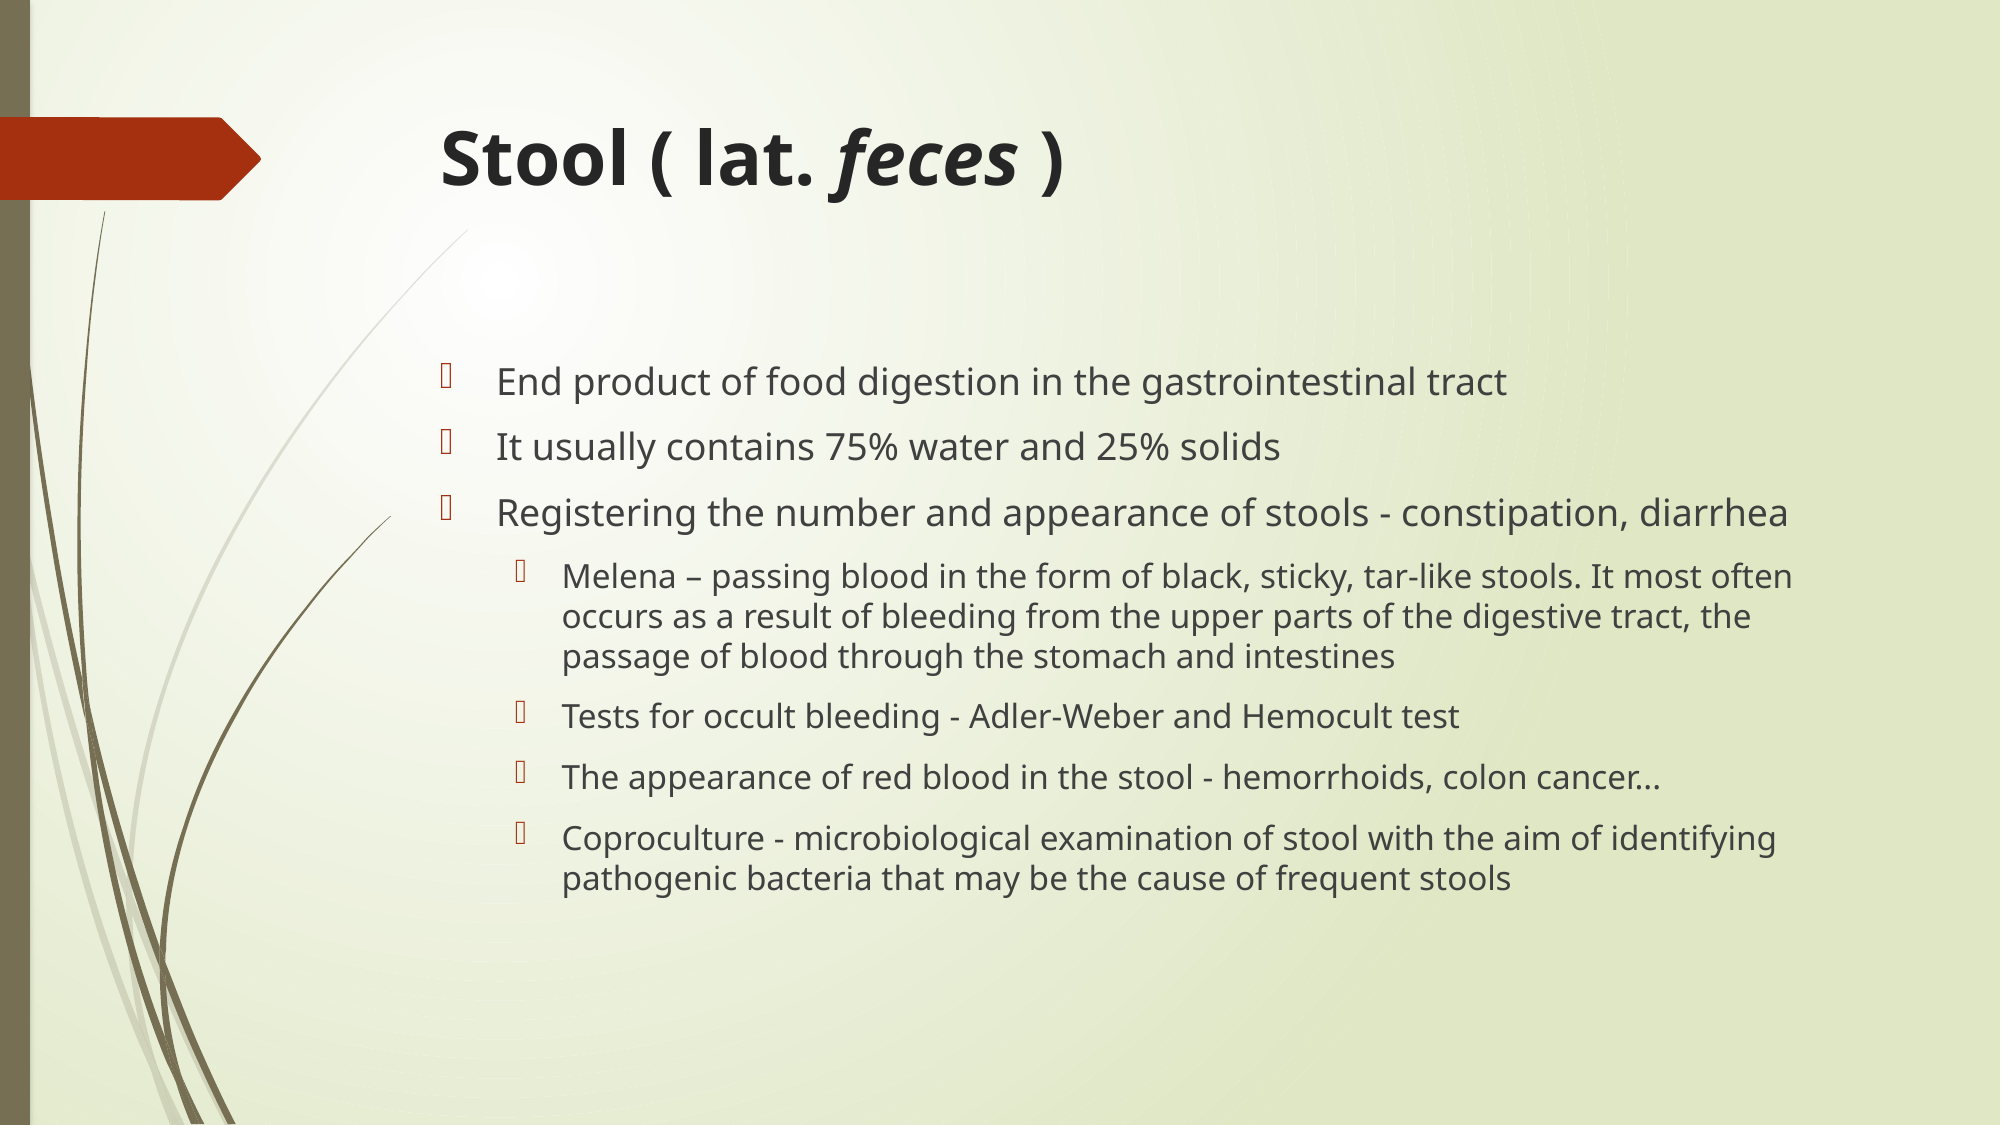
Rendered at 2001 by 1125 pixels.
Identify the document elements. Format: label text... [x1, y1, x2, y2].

title Stool ( lat. feces ) [425, 102, 1888, 313]
list End product of food digestion in the gastrointestinal tract It usually contains 75% water and 25% solids Registering the number and appearance of stools - constipation, diarrhea Melena – passing blood in the form of black, sticky, tar-like stools. It most often occurs as a result of bleeding from the upper parts of the digestive tract, the passage of blood through the stomach and intestines Tests for occult bleeding - Adler-Weber and Hemocult test The appearance of red blood in the stool - hemorrhoids, colon cancer... Coproculture - microbiological examination of stool with the aim of identifying pathogenic bacteria that may be the cause of frequent stools [424, 350, 1888, 970]
